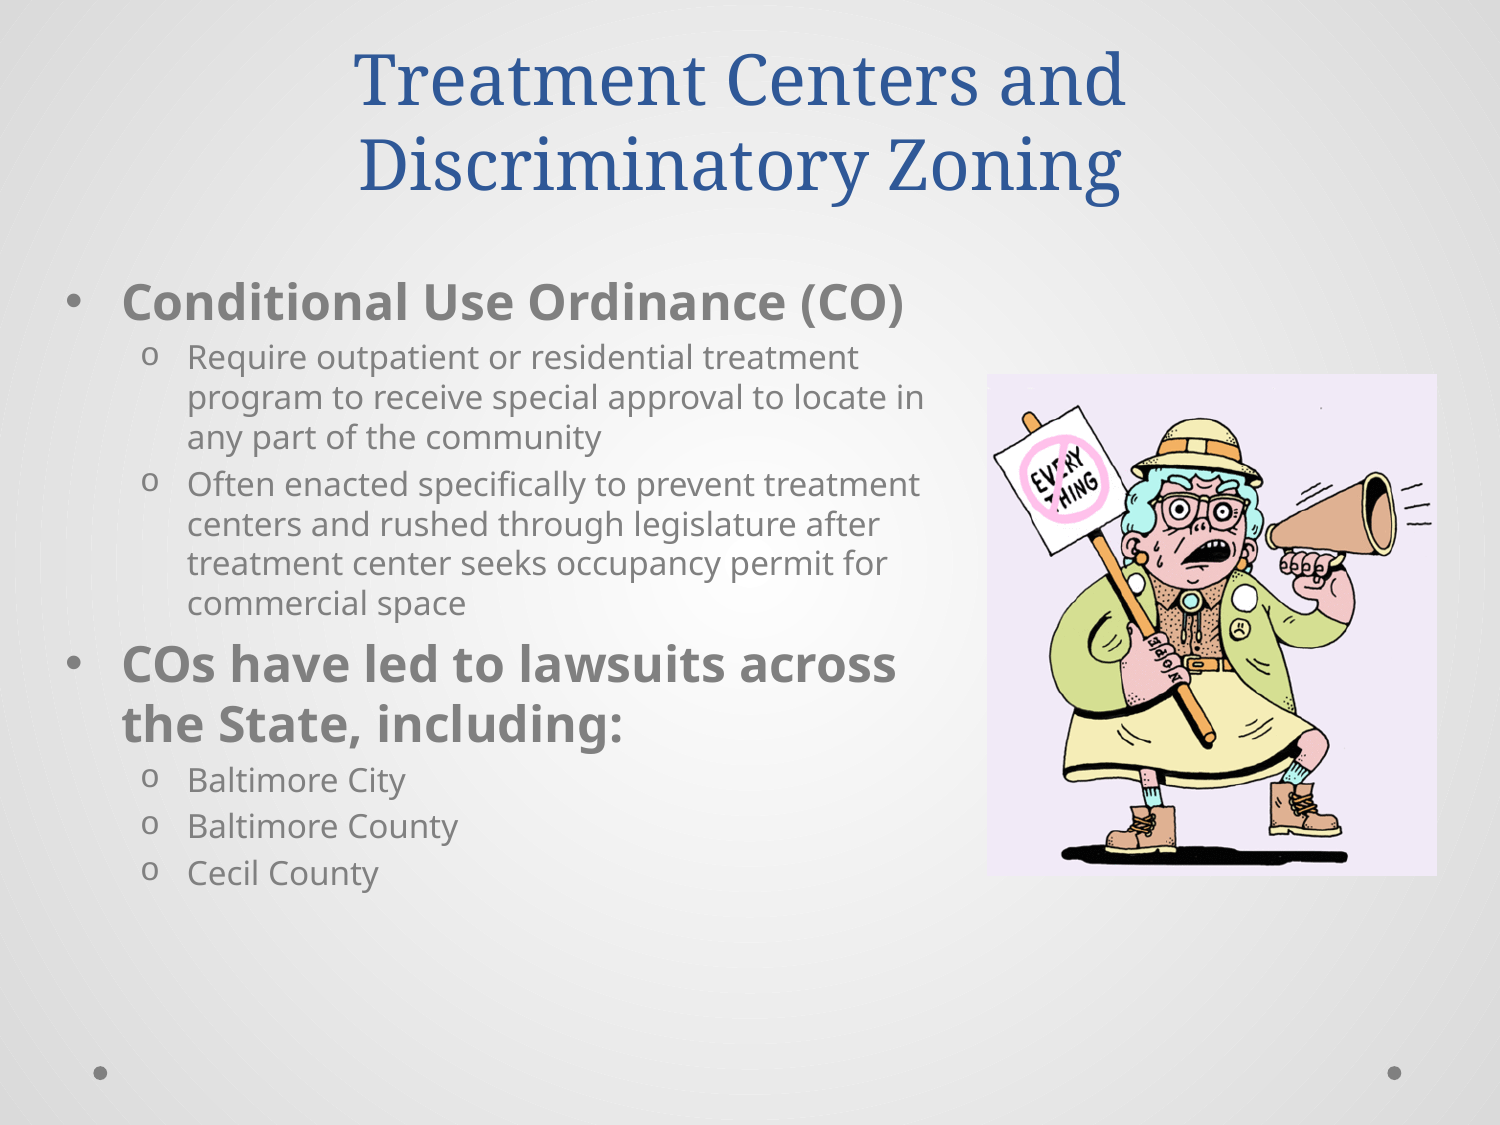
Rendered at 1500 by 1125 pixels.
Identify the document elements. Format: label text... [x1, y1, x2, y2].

title Treatment Centers and Discriminatory Zoning [75, 0, 1425, 213]
list Conditional Use Ordinance (CO) Require outpatient or residential treatment program to receive special approval to locate in any part of the community Often enacted specifically to prevent treatment centers and rushed through legislature after treatment center seeks occupancy permit for commercial space COs have led to lawsuits across the State, including: Baltimore City Baltimore County Cecil County [50, 262, 1000, 1005]
picture [987, 374, 1437, 876]
